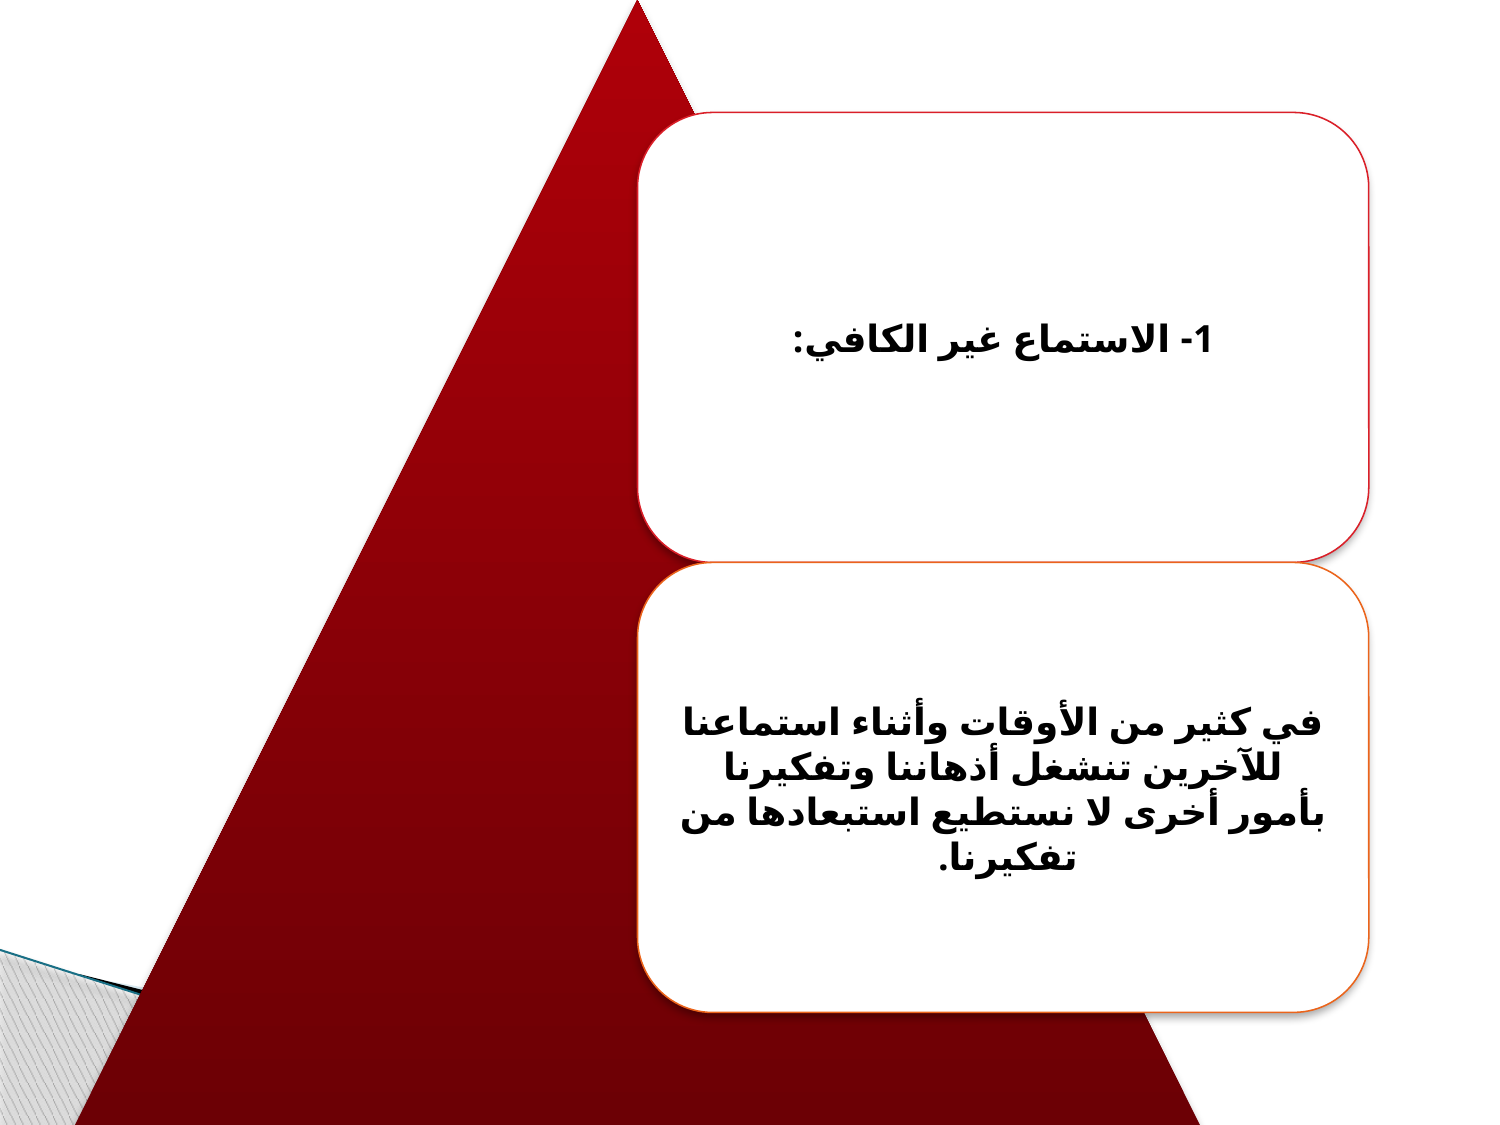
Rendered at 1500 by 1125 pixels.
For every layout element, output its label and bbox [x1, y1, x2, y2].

list [74, 0, 1454, 1125]
